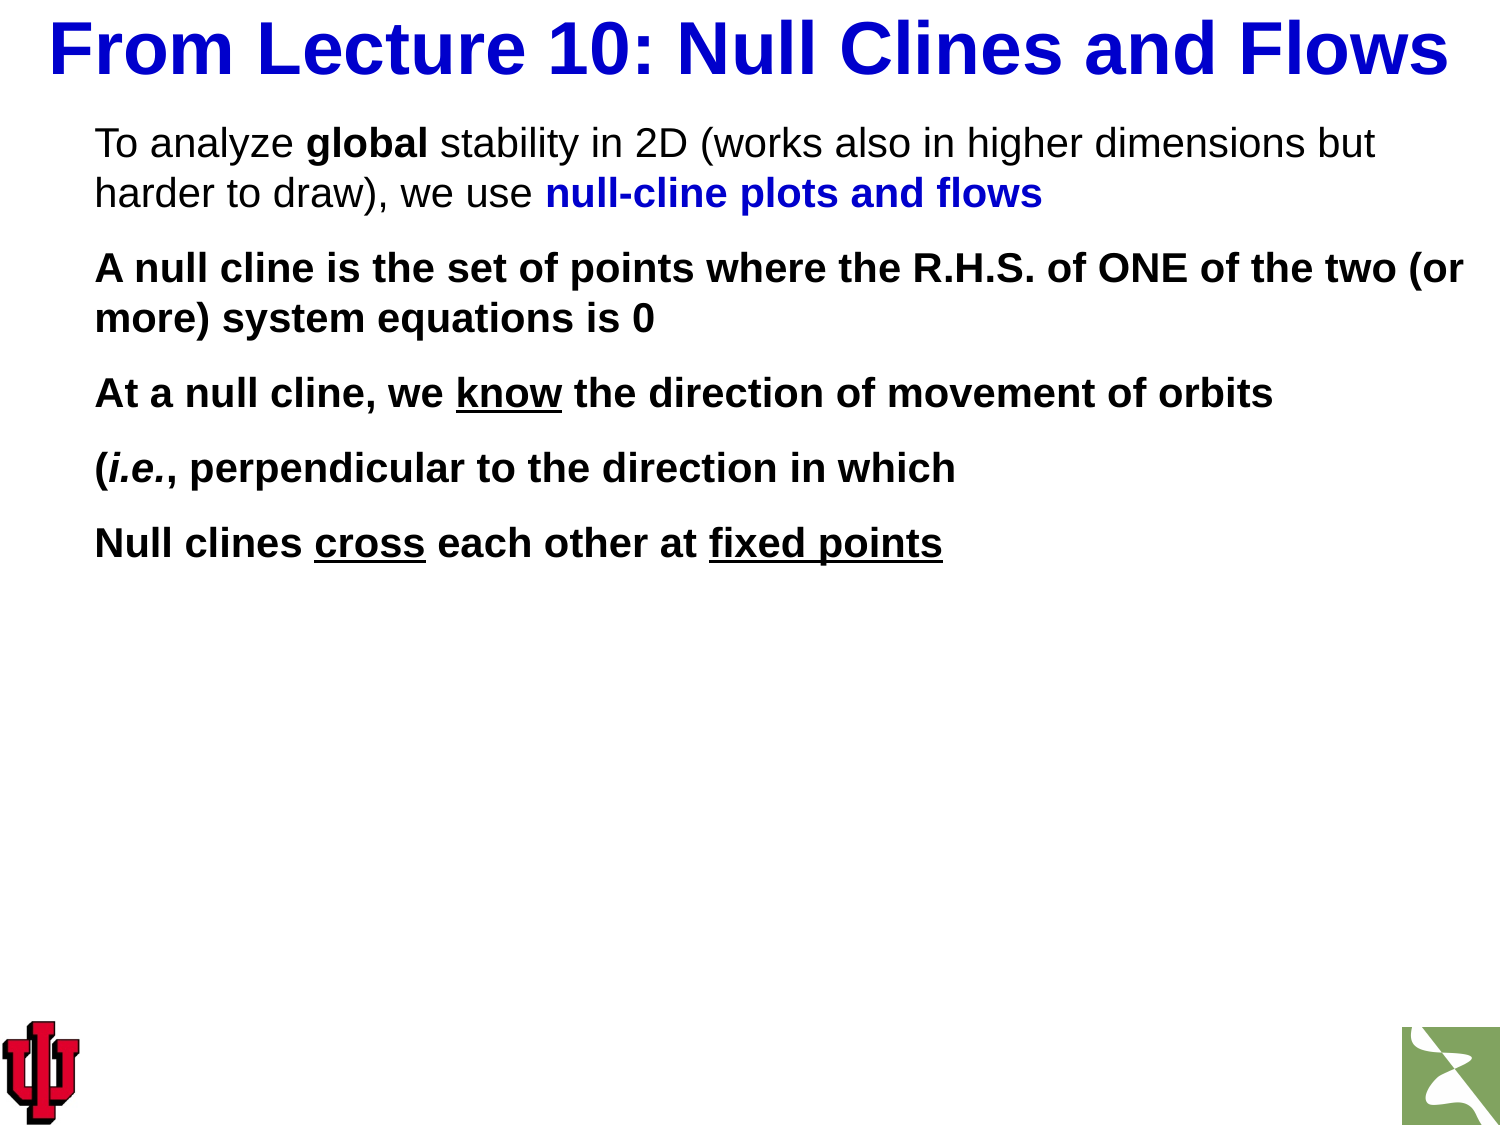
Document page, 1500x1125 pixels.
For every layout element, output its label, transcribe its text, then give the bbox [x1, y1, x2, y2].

picture [0, 1020, 80, 1125]
picture [1402, 1027, 1500, 1125]
title From Lecture 10: Null Clines and Flows [0, 0, 1500, 90]
